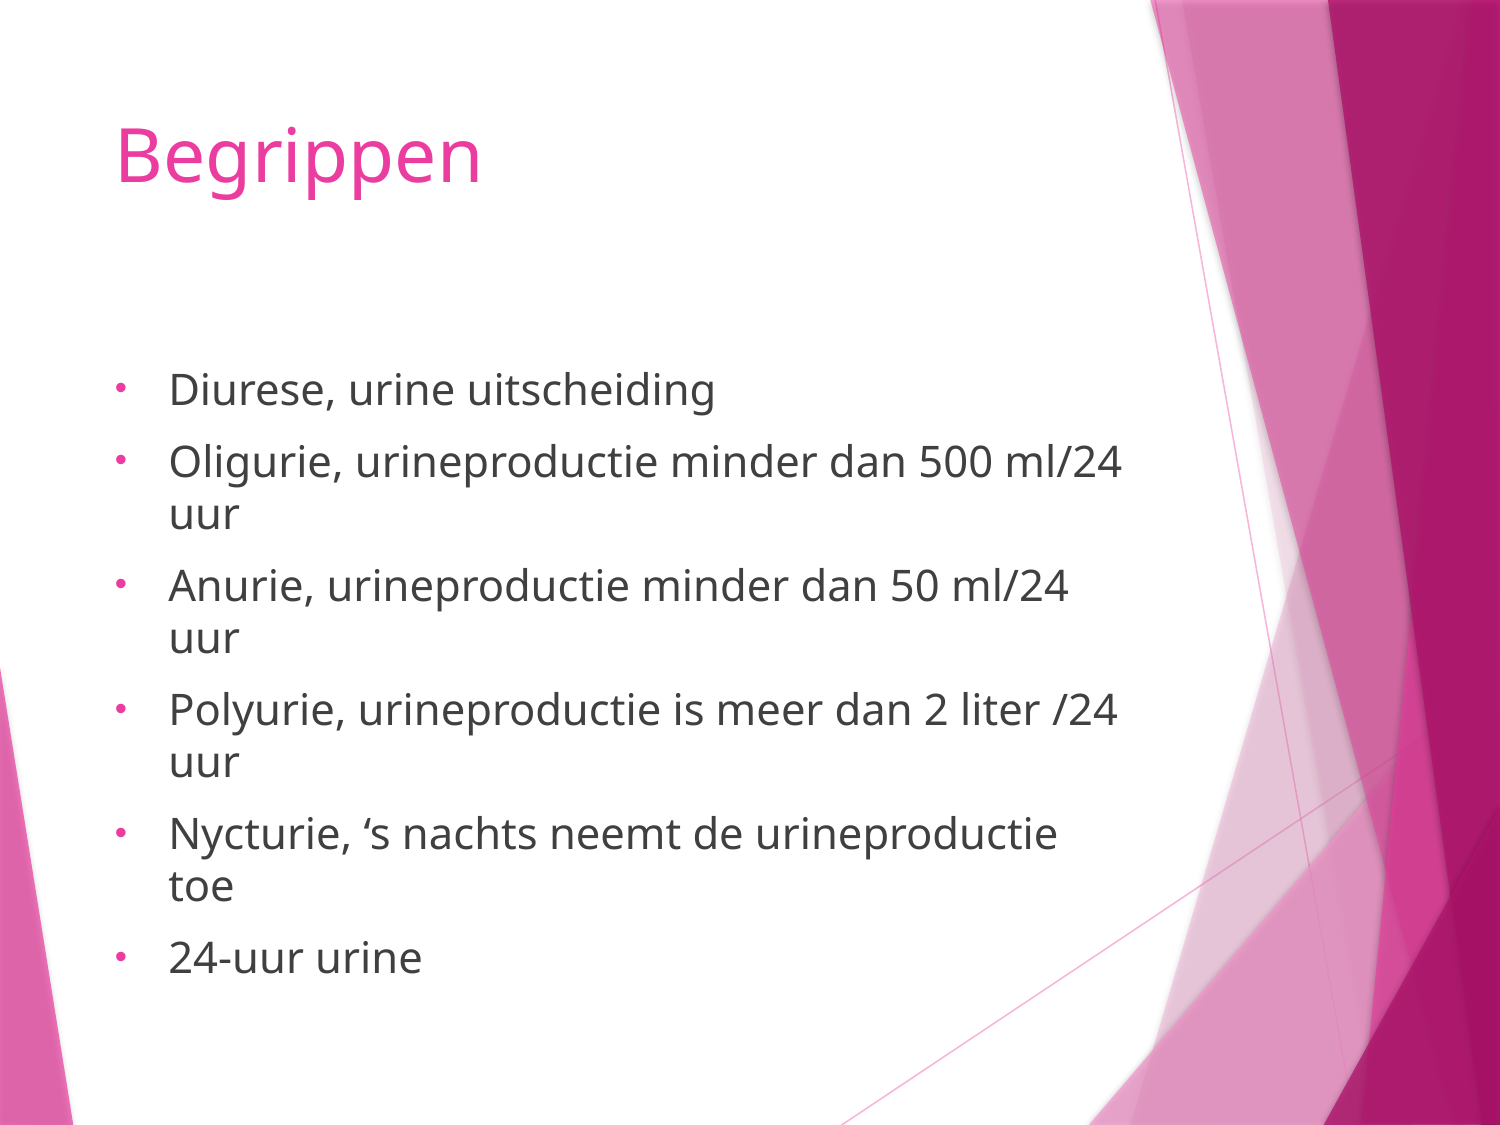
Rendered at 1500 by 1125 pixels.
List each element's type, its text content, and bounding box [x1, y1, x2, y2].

title Begrippen [99, 99, 1142, 317]
list Diurese, urine uitscheiding Oligurie, urineproductie minder dan 500 ml/24 uur Anurie, urineproductie minder dan 50 ml/24 uur Polyurie, urineproductie is meer dan 2 liter /24 uur Nycturie, ‘s nachts neemt de urineproductie toe 24-uur urine [99, 354, 1142, 992]
